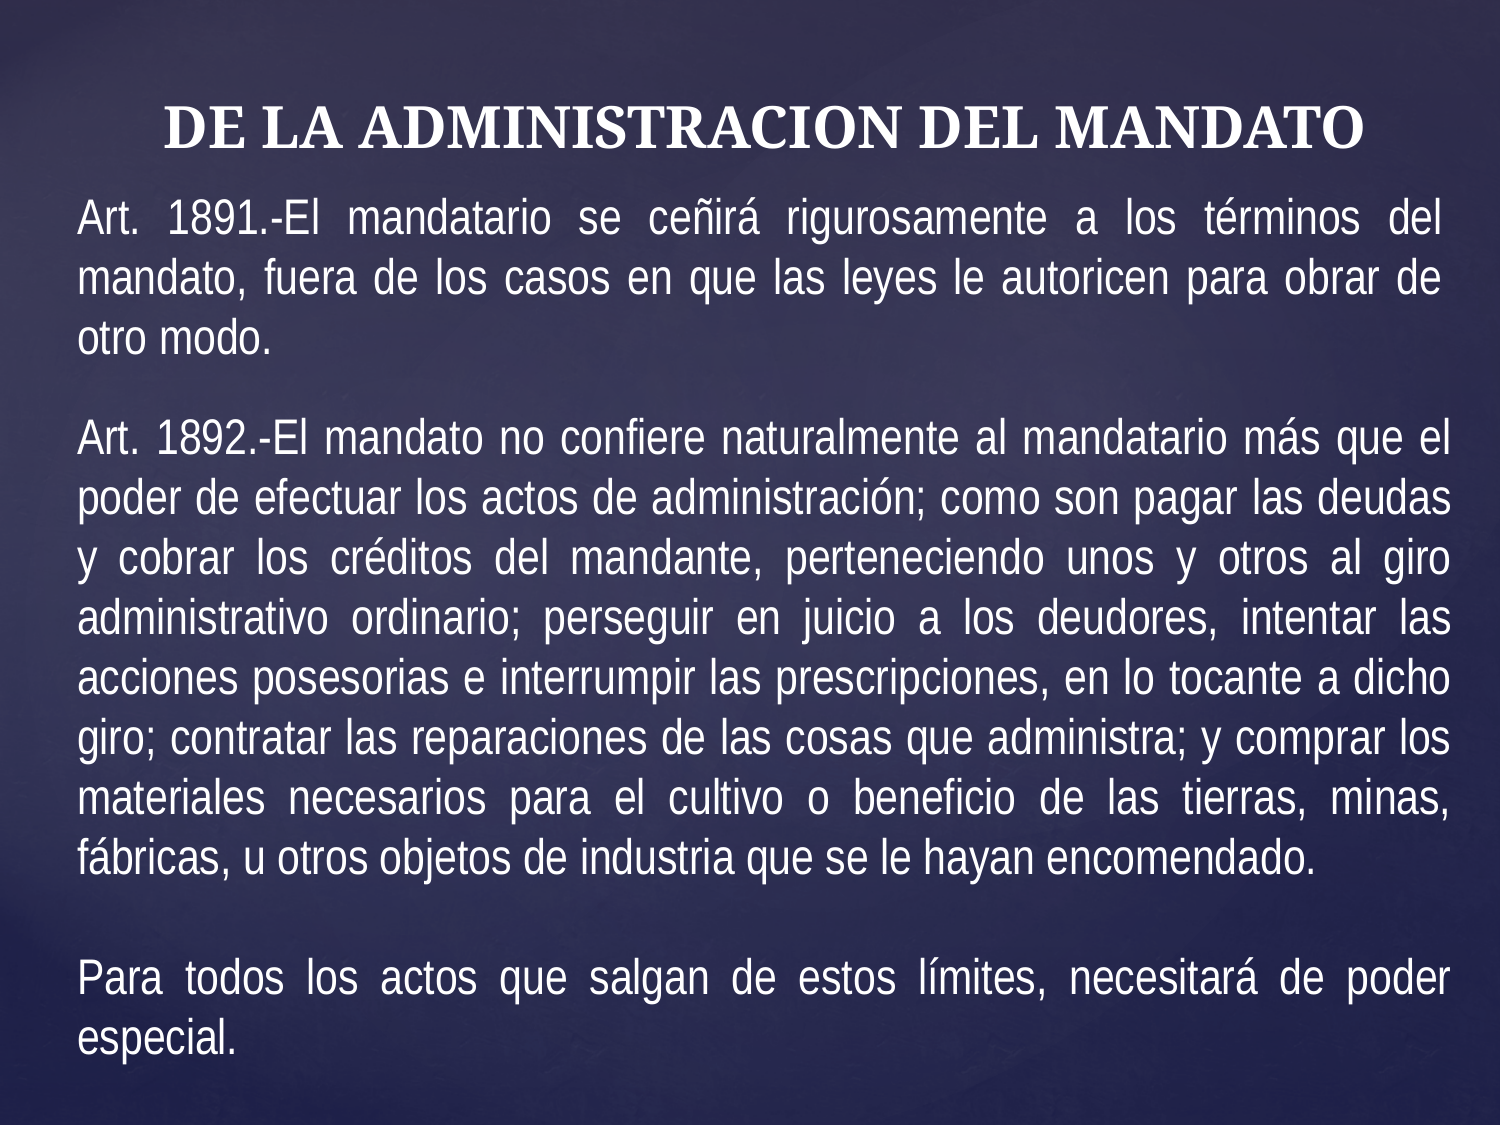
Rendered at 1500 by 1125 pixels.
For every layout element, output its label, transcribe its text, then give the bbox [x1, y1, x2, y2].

text_box DE LA ADMINISTRACION DEL MANDATO [148, 82, 1382, 168]
text_box Art. 1891.-El mandatario se ceñirá rigurosamente a los términos del mandato, fuera de los casos en que las leyes le autoricen para obrar de otro modo. [62, 176, 1459, 372]
text_box Art. 1892.-El mandato no confiere naturalmente al mandatario más que el poder de efectuar los actos de administración; como son pagar las deudas y cobrar los créditos del mandante, perteneciendo unos y otros al giro administrativo ordinario; perseguir en juicio a los deudores, intentar las acciones posesorias e interrumpir las prescripciones, en lo tocante a dicho giro; contratar las reparaciones de las cosas que administra; y comprar los materiales necesarios para el cultivo o beneficio de las tierras, minas, fábricas, u otros objetos de industria que se le hayan encomendado. Para todos los actos que salgan de estos límites, necesitará de poder especial. [62, 397, 1469, 1072]
